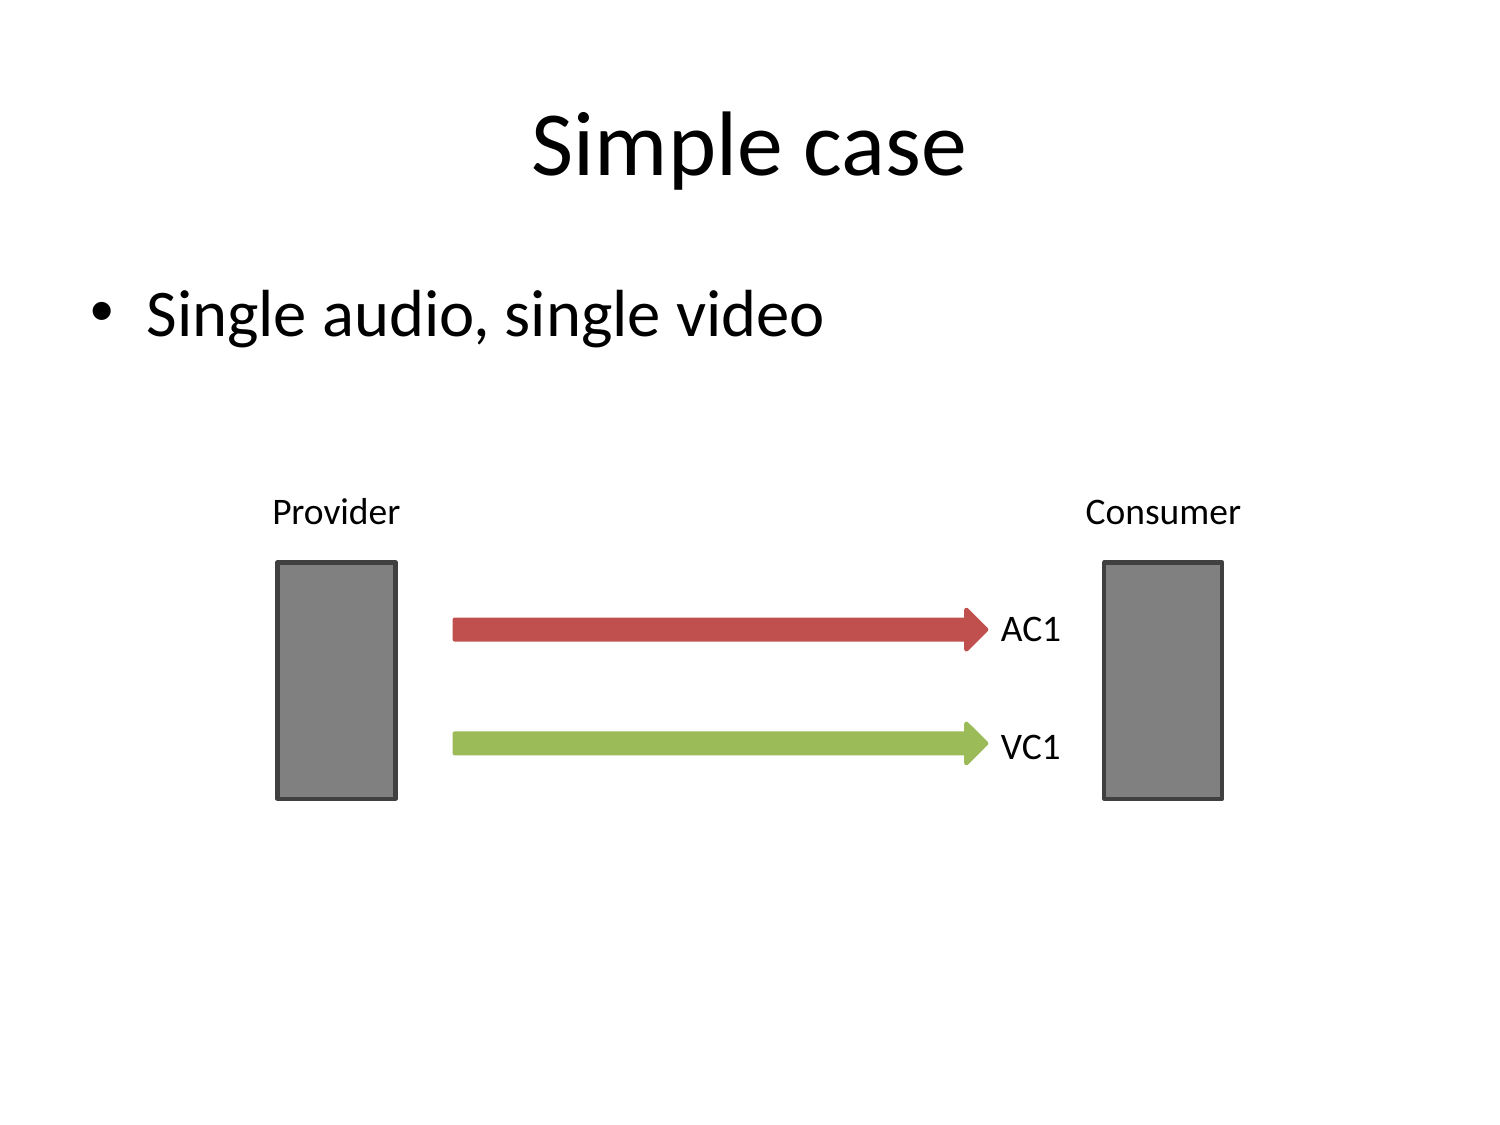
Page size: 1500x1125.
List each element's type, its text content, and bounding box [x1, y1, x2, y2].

list Single audio, single video [75, 262, 1425, 1005]
text_box [1102, 560, 1224, 801]
text_box [452, 721, 986, 766]
title Simple case [75, 45, 1425, 233]
text_box [452, 607, 986, 652]
text_box Consumer [1045, 479, 1282, 540]
text_box [275, 560, 398, 801]
text_box Provider [218, 479, 455, 540]
text_box VC1 [986, 714, 1105, 775]
text_box AC1 [986, 596, 1105, 657]
